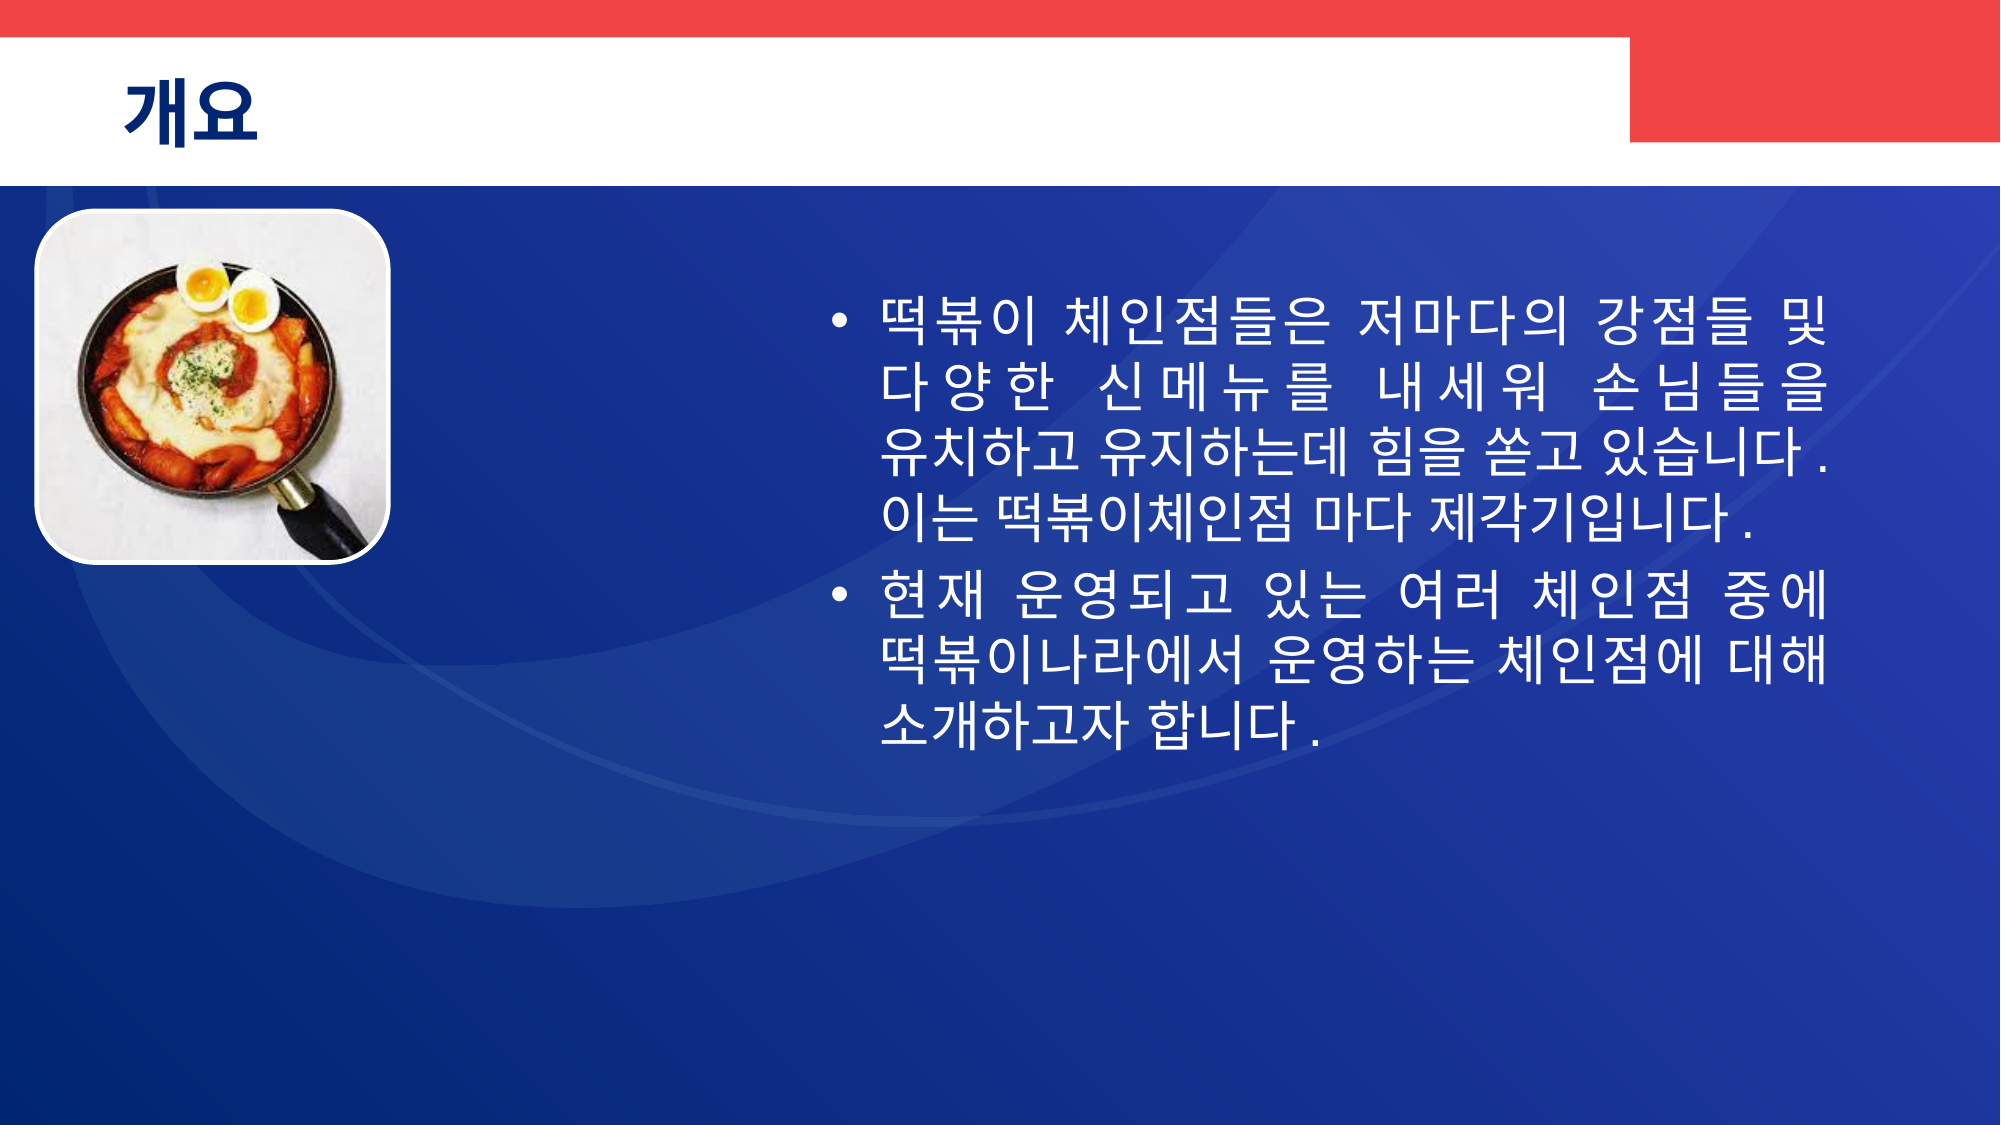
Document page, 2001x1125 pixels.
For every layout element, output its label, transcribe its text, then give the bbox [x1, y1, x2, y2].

title 개요 [108, 37, 1626, 186]
list 떡볶이 체인점들은 저마다의 강점들 및 다양한 신메뉴를 내세워 손님들을 유치하고 유지하는데 힘을 쏟고 있습니다. 이는 떡볶이체인점 마다 제각기입니다.​ 현재 운영되고 있는 여러 체인점 중에 떡볶이나라에서 운영하는 체인점에 대해 소개하고자 합니다. [815, 279, 1846, 813]
picture [36, 210, 389, 563]
